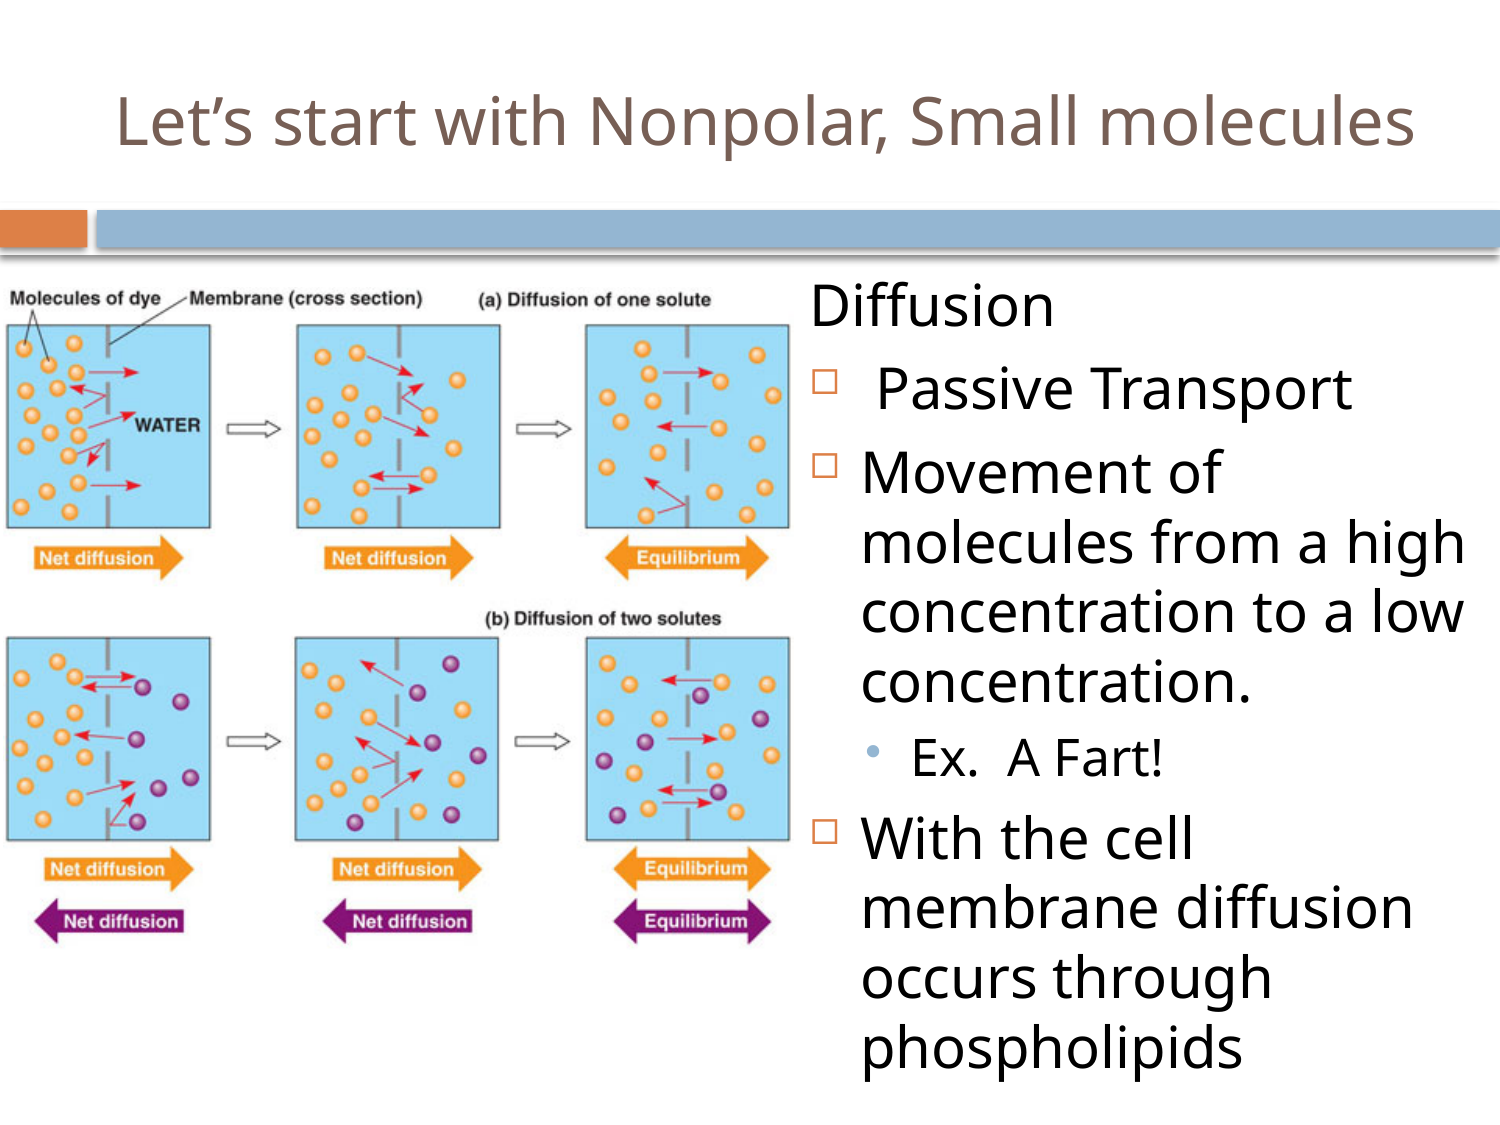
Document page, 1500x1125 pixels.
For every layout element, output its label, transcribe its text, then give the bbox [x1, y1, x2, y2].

title Let’s start with Nonpolar, Small molecules [99, 37, 1438, 200]
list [3, 287, 794, 951]
list Diffusion Passive Transport Movement of molecules from a high concentration to a low concentration. Ex. A Fart! With the cell membrane diffusion occurs through phospholipids [794, 260, 1500, 1088]
